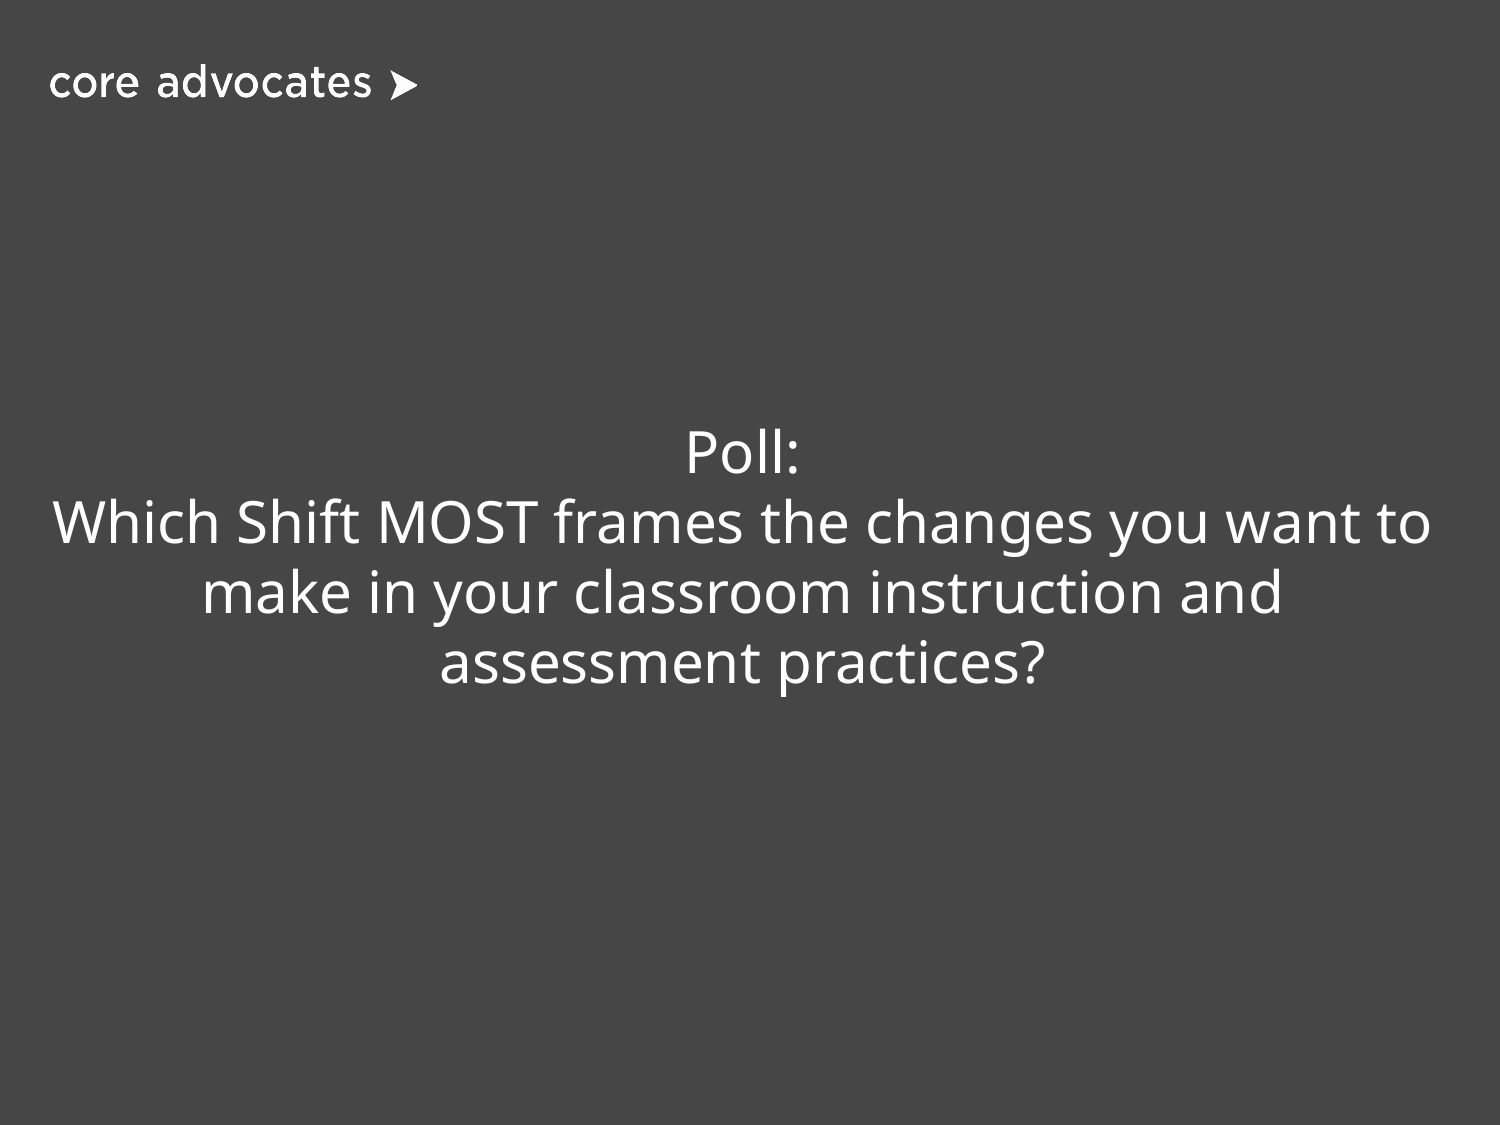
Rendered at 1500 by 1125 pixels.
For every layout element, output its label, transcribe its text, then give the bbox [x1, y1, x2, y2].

title Poll: Which Shift MOST frames the changes you want to make in your classroom instruction and assessment practices? [35, 295, 1450, 815]
picture [50, 64, 417, 100]
